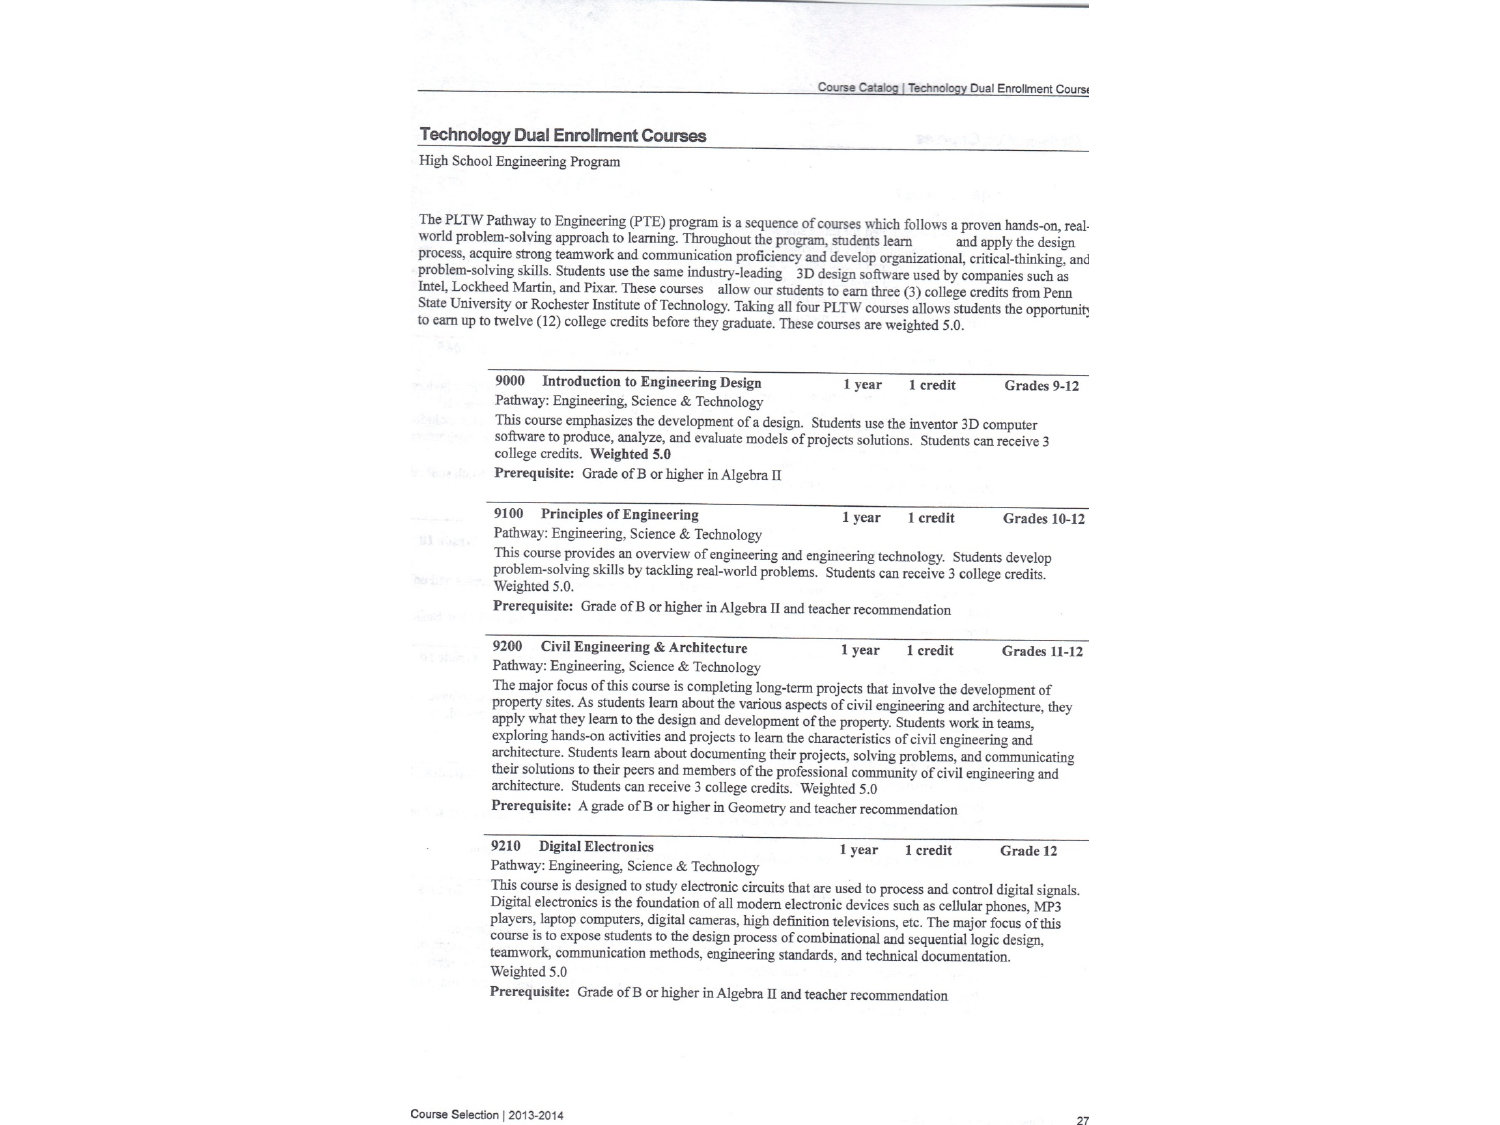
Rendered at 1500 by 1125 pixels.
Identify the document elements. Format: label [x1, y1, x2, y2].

picture [410, 0, 1089, 1125]
